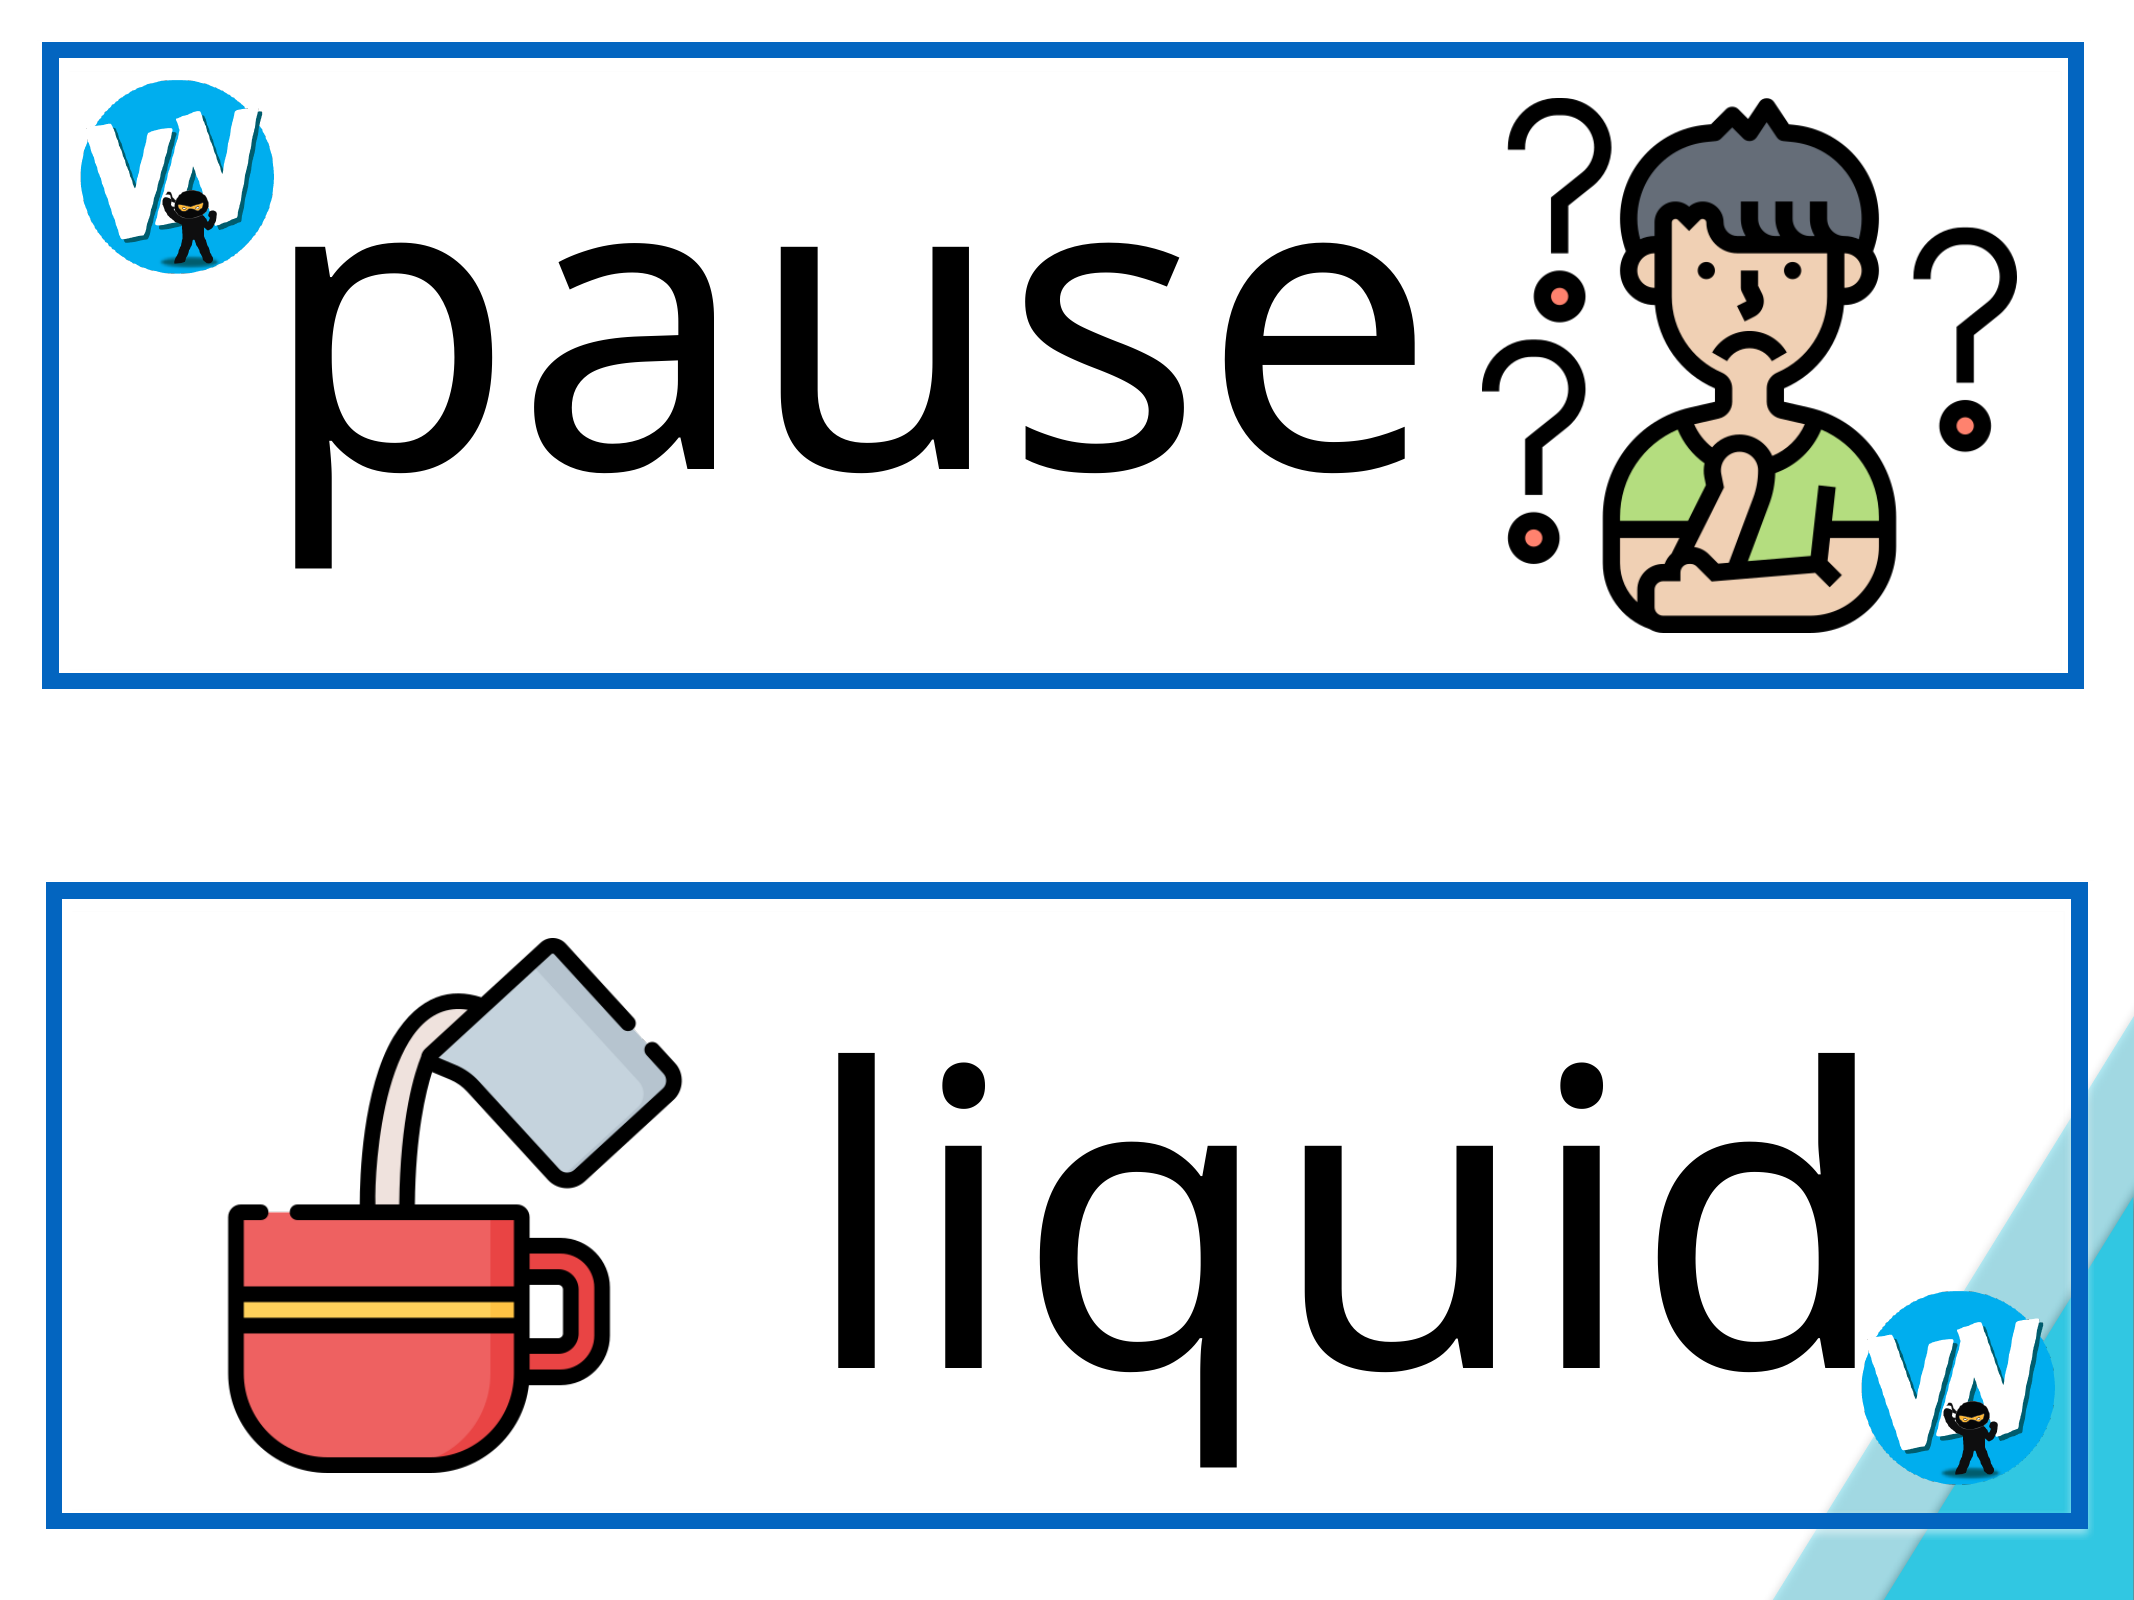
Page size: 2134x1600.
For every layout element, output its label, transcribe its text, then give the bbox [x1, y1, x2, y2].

text_box liquid [731, 946, 1956, 1461]
picture [188, 938, 723, 1473]
text_box [54, 890, 1956, 1522]
picture [1837, 1288, 2080, 1488]
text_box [1963, 235, 2134, 1600]
picture [1482, 98, 2017, 633]
text_box pause [252, 46, 1445, 561]
text_box [50, 50, 2076, 681]
picture [57, 77, 299, 278]
